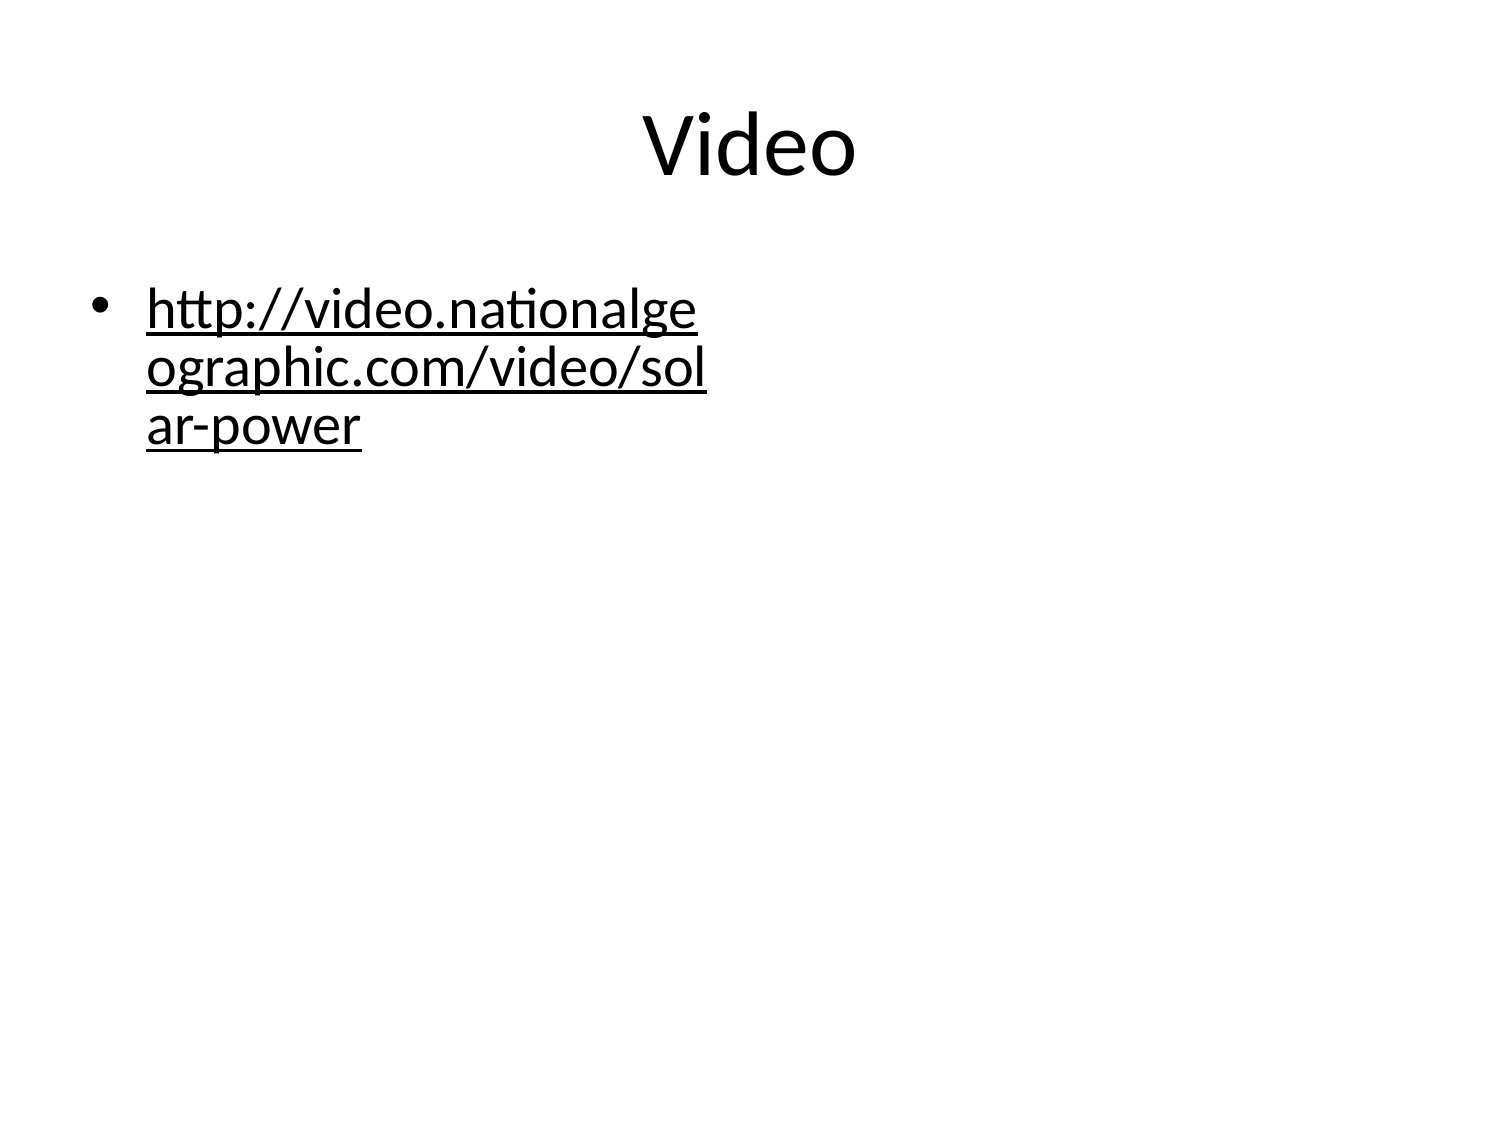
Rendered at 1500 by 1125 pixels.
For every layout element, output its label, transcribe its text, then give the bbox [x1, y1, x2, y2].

title Video [75, 45, 1425, 233]
list http://video.nationalgeographic.com/video/solar-power [75, 262, 738, 1005]
